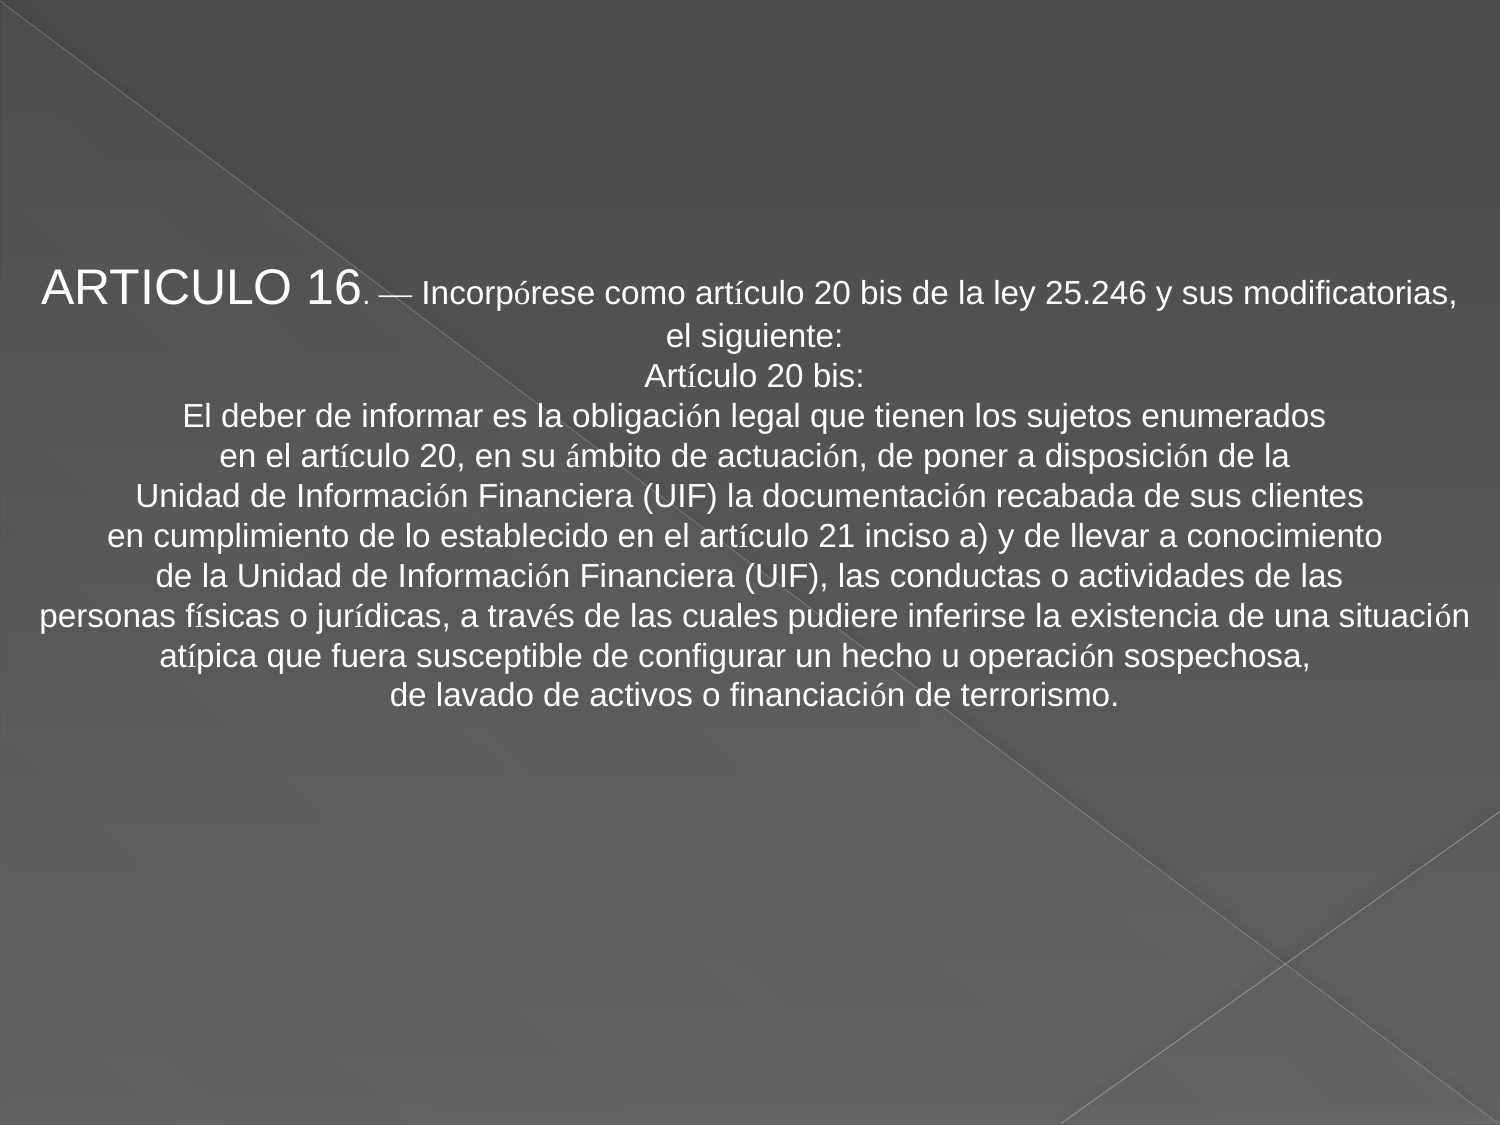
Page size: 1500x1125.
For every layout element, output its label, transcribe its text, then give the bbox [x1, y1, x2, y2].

text_box ARTICULO 16. — Incorpórese como artículo 20 bis de la ley 25.246 y sus modificatorias, el siguiente: Artículo 20 bis: El deber de informar es la obligación legal que tienen los sujetos enumerados en el artículo 20, en su ámbito de actuación, de poner a disposición de la Unidad de Información Financiera (UIF) la documentación recabada de sus clientes en cumplimiento de lo establecido en el artículo 21 inciso a) y de llevar a conocimiento de la Unidad de Información Financiera (UIF), las conductas o actividades de las personas físicas o jurídicas, a través de las cuales pudiere inferirse la existencia de una situación atípica que fuera susceptible de configurar un hecho u operación sospechosa, de lavado de activos o financiación de terrorismo. [0, 246, 1500, 831]
